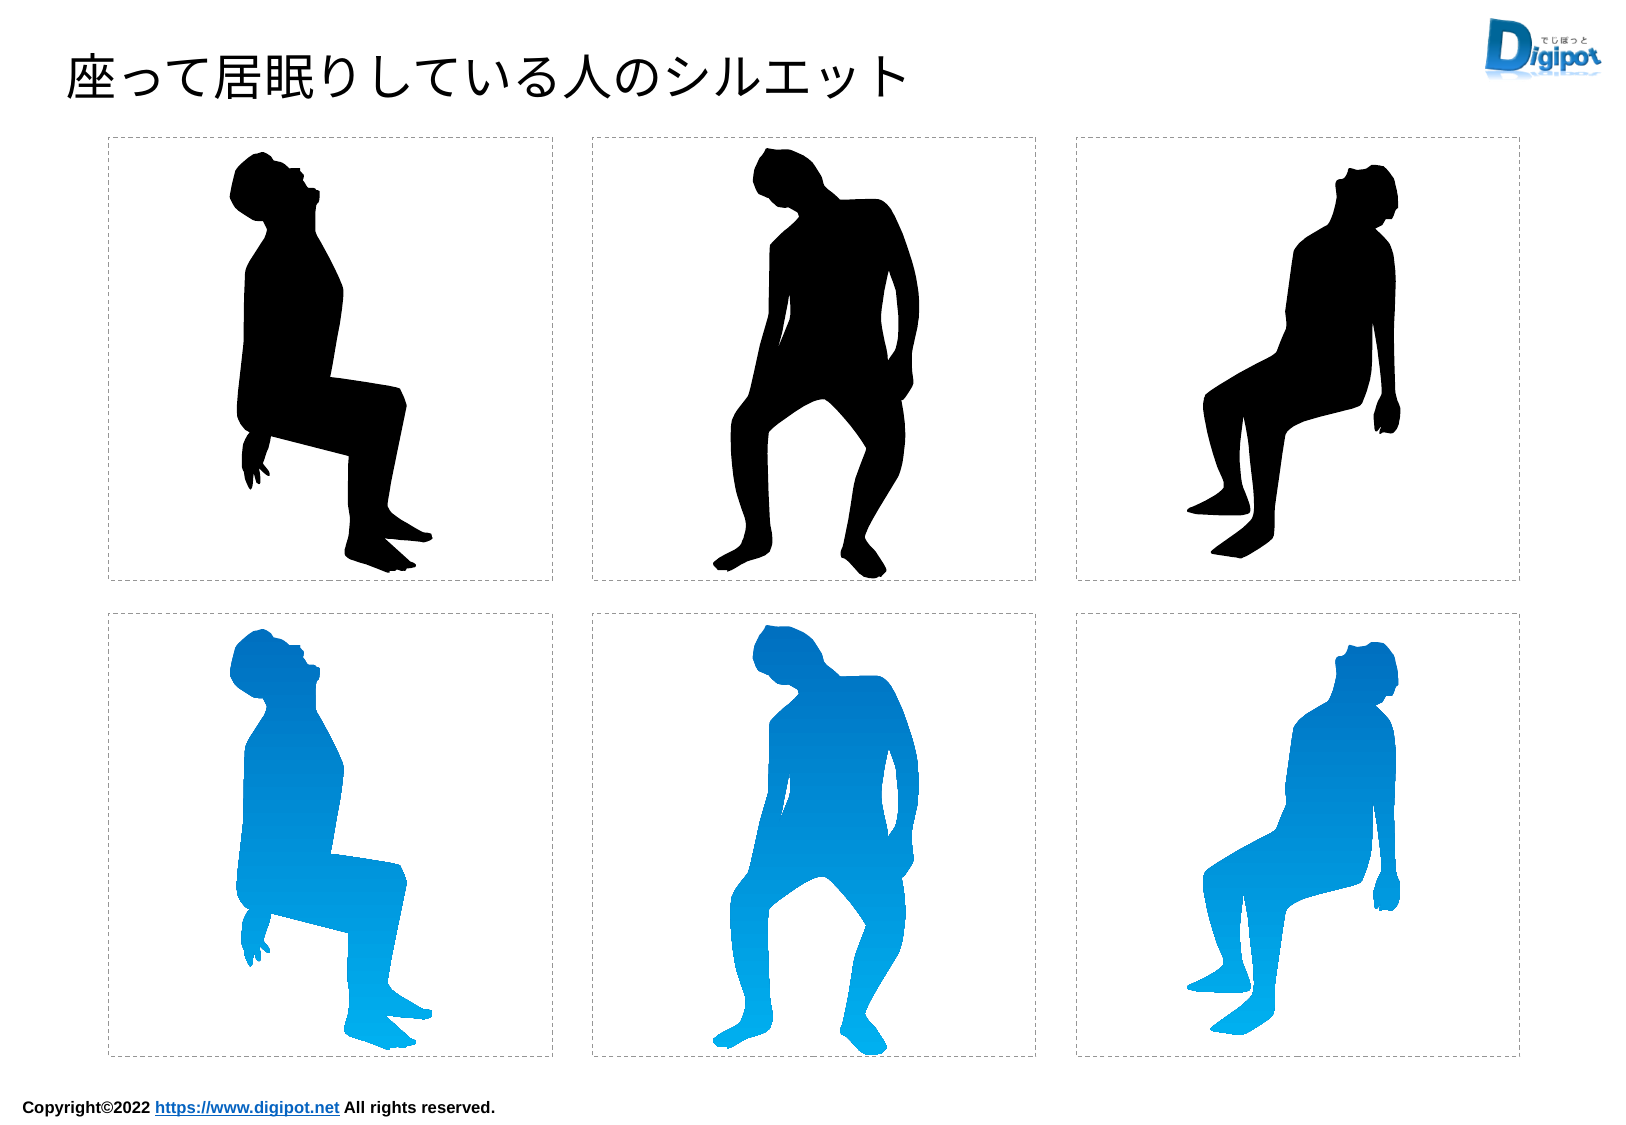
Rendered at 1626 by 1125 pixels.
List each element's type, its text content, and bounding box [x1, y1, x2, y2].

text_box [1187, 164, 1401, 559]
text_box [1187, 641, 1401, 1036]
text_box [229, 152, 433, 573]
text_box [229, 628, 433, 1050]
text_box [713, 148, 920, 579]
text_box [713, 625, 920, 1056]
text_box 座って居眠りしている人のシルエット [51, 38, 928, 113]
picture [1485, 18, 1602, 82]
